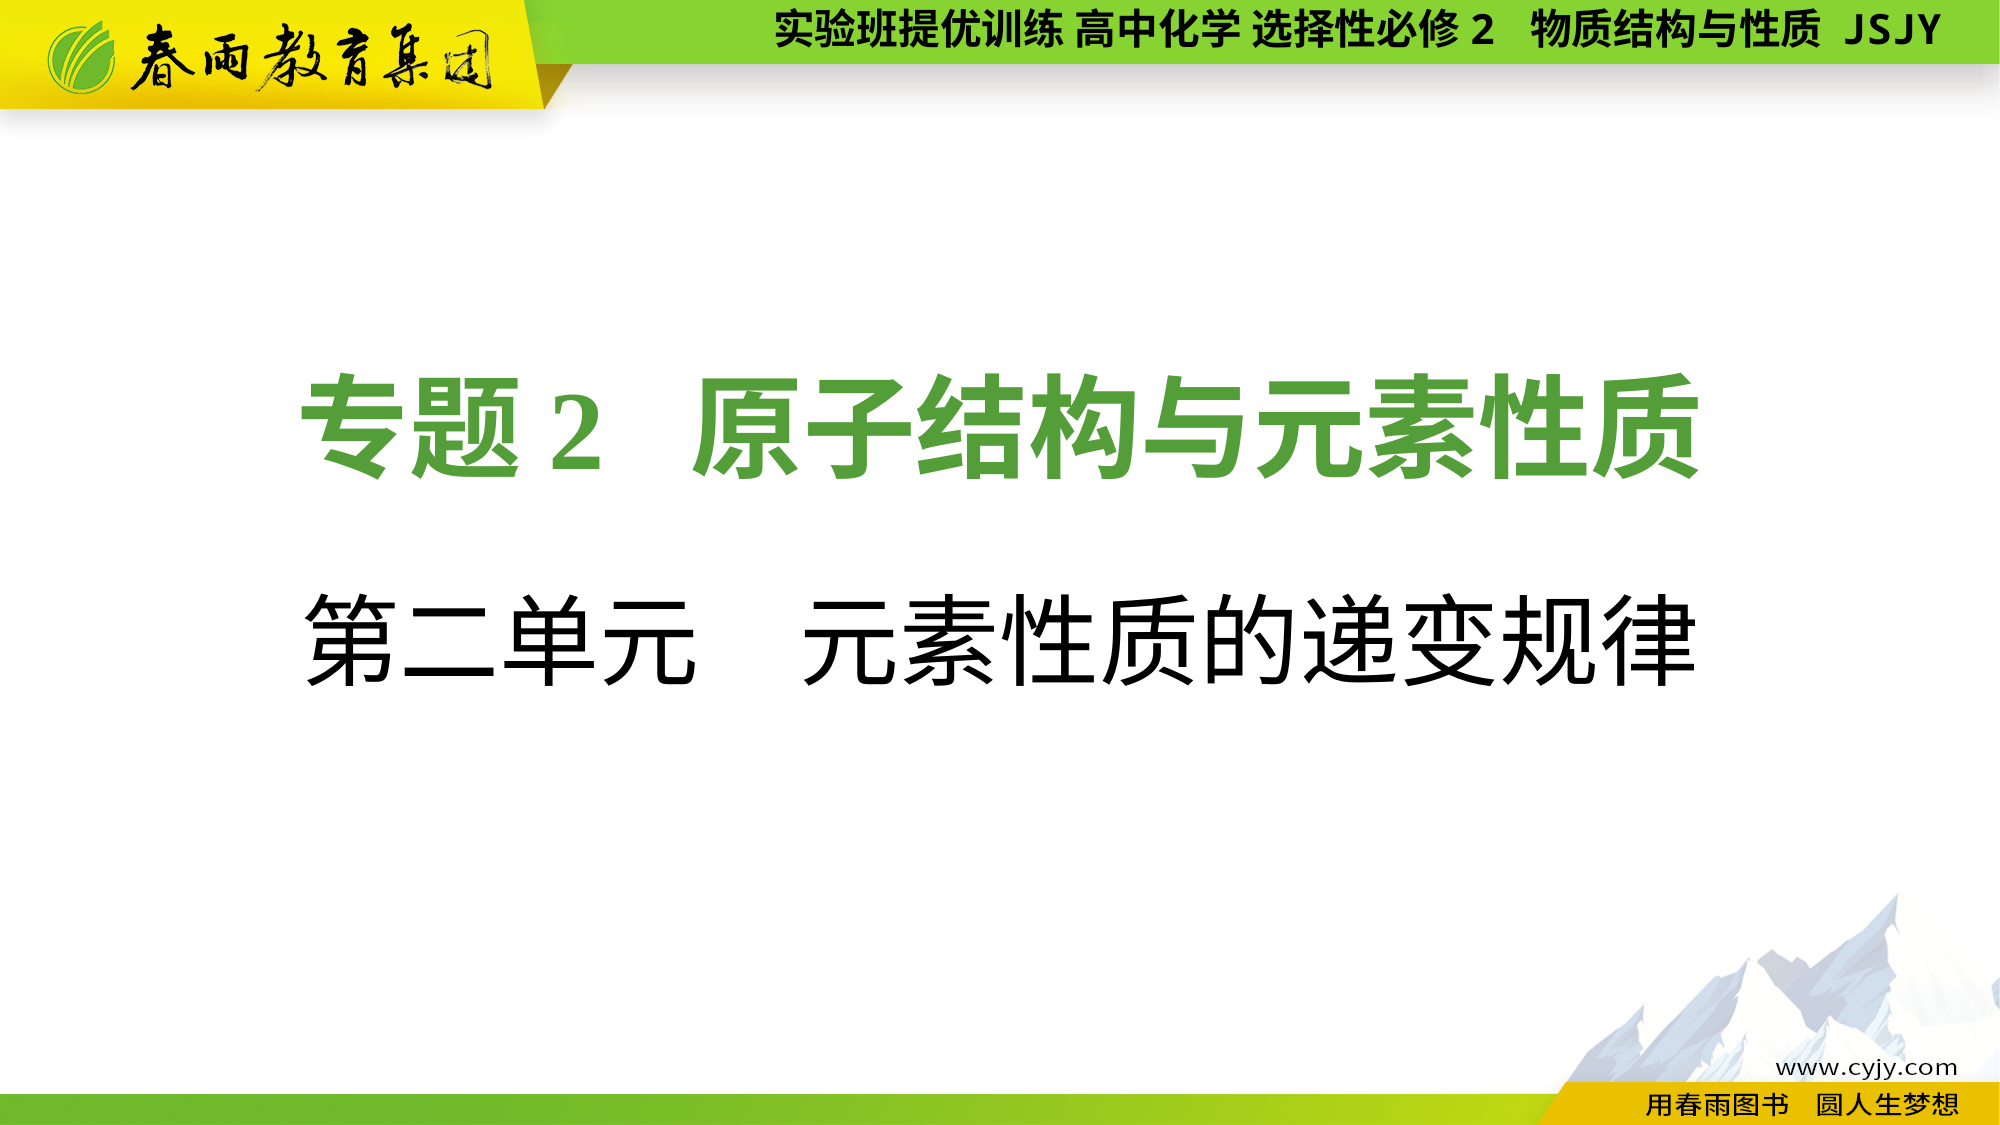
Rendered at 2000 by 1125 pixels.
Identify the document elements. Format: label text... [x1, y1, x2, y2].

picture [0, 0, 2000, 1125]
text_box 第二单元 元素性质的递变规律 [54, 511, 1946, 706]
text_box 专题2 原子结构与元素性质 [54, 282, 1946, 500]
